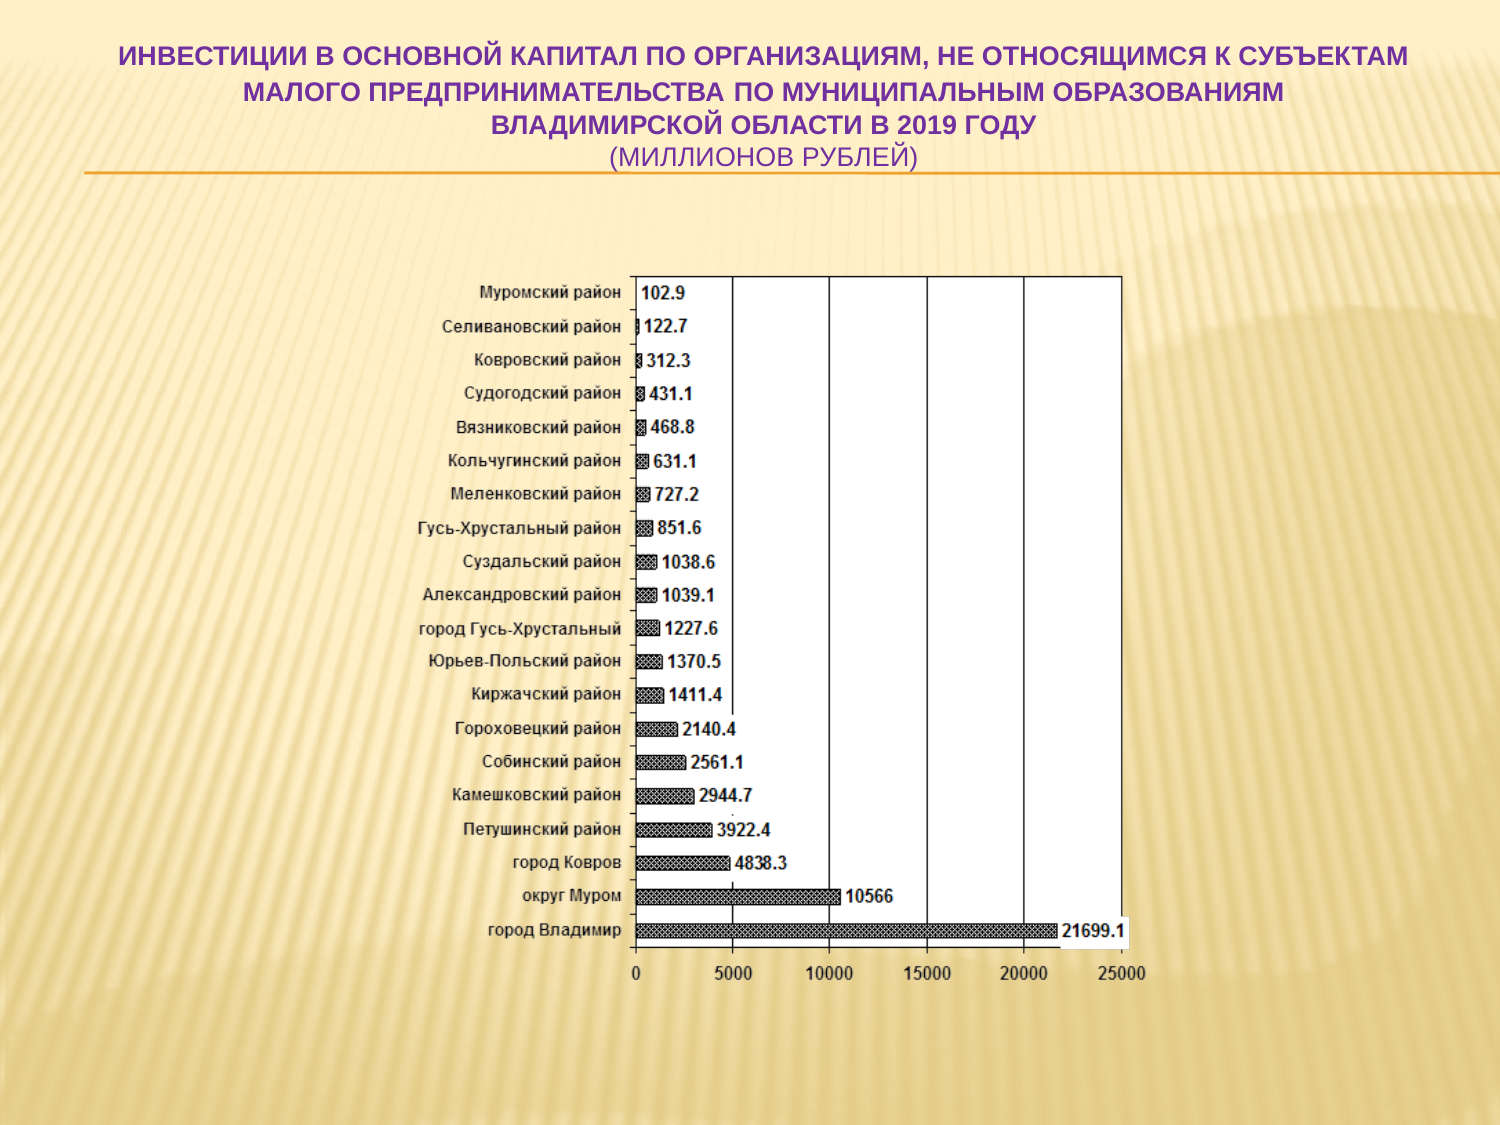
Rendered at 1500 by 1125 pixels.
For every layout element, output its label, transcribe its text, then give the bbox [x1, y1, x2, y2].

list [354, 254, 1171, 998]
title Инвестиции в основной капитал по организациям, не относящимся к субъектам малого предпринимательства по муниципальным образованиям Владимирской области в 2019 году (миллионов рублей) [53, 30, 1475, 213]
